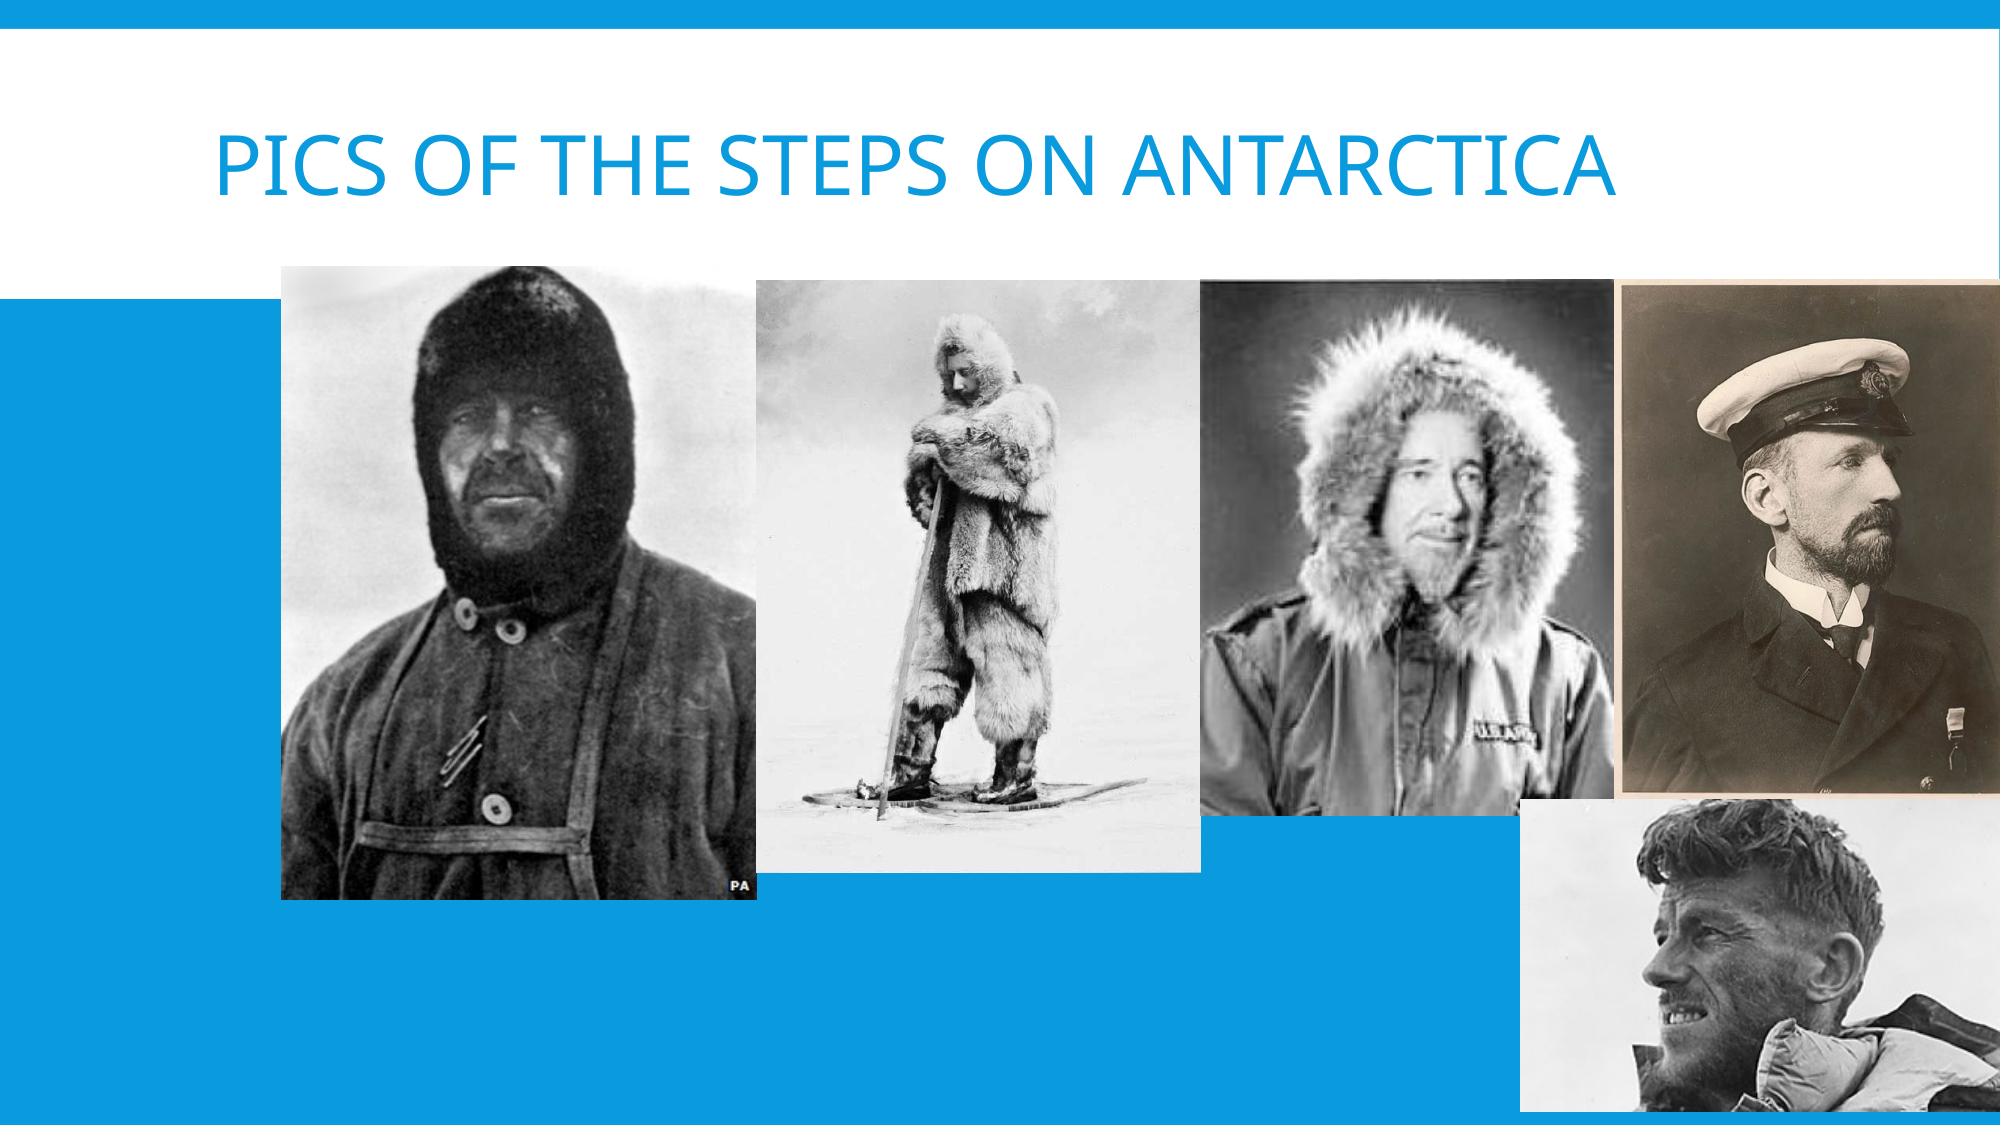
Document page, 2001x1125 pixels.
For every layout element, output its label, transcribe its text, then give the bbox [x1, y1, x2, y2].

picture [756, 279, 2000, 1111]
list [281, 266, 757, 900]
title Pics of the steps on Antarctica [197, 46, 1803, 295]
